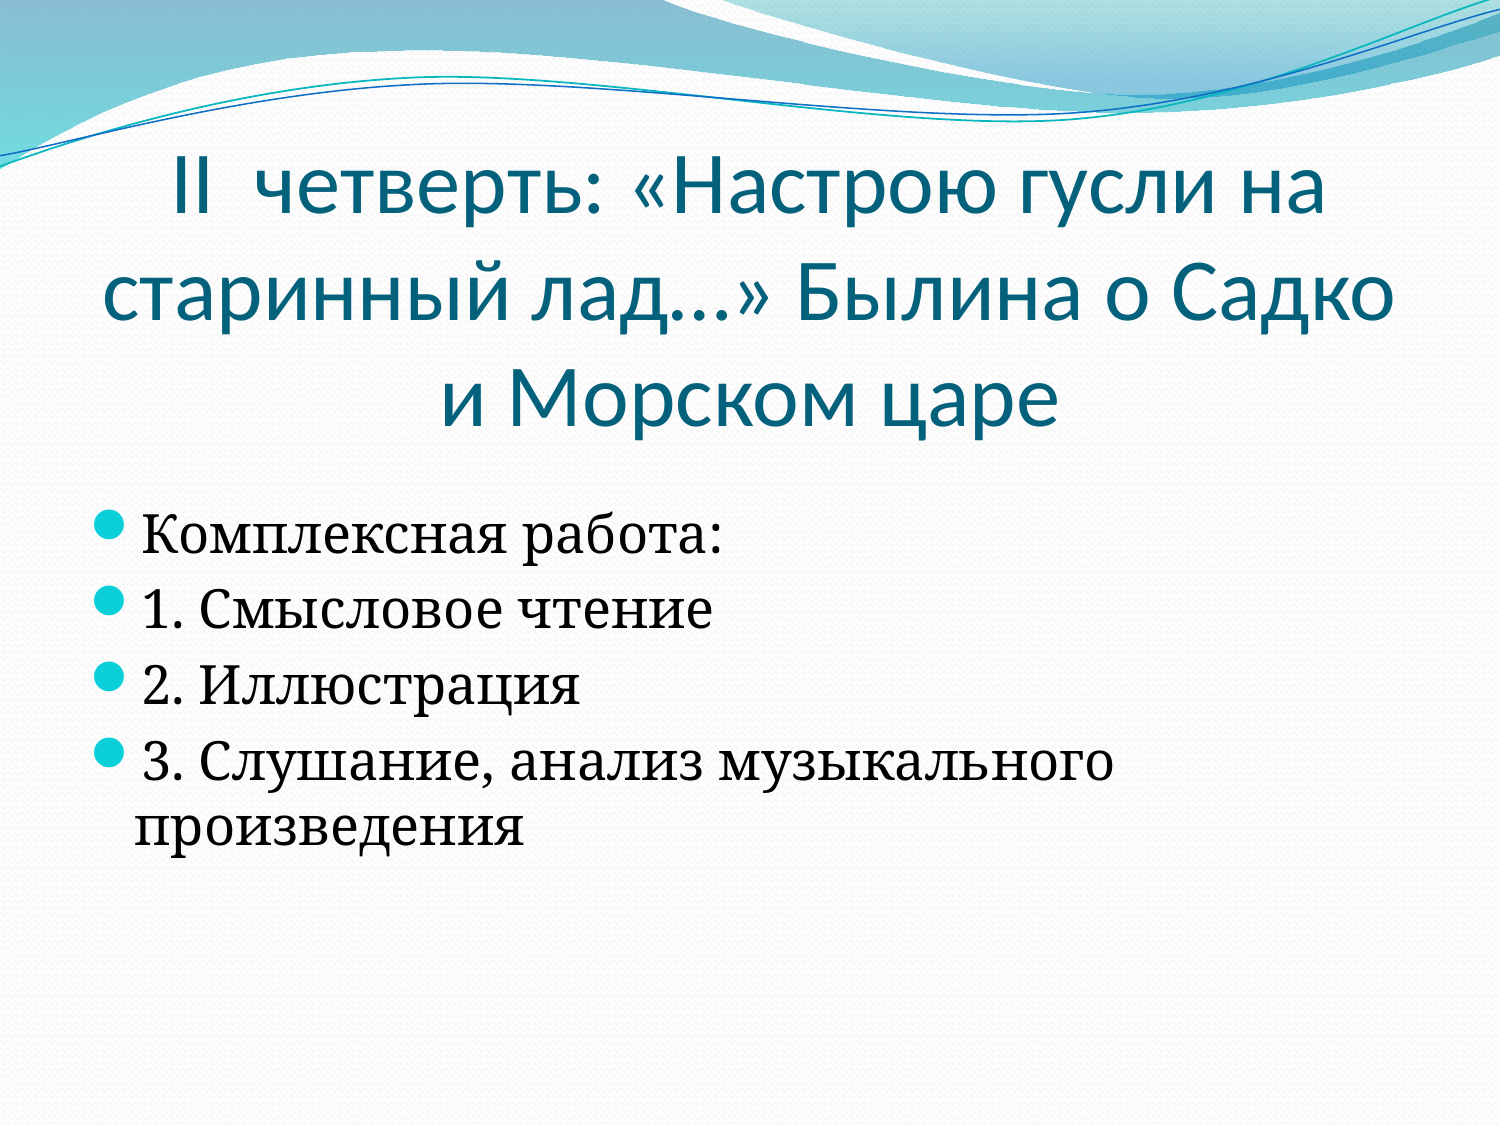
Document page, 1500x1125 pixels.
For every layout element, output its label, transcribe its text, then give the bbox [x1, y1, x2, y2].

list Комплексная работа: 1. Смысловое чтение 2. Иллюстрация 3. Слушание, анализ музыкального произведения [75, 491, 1425, 1038]
title II четверть: «Настрою гусли на старинный лад…» Былина о Садко и Морском царе [75, 115, 1425, 445]
